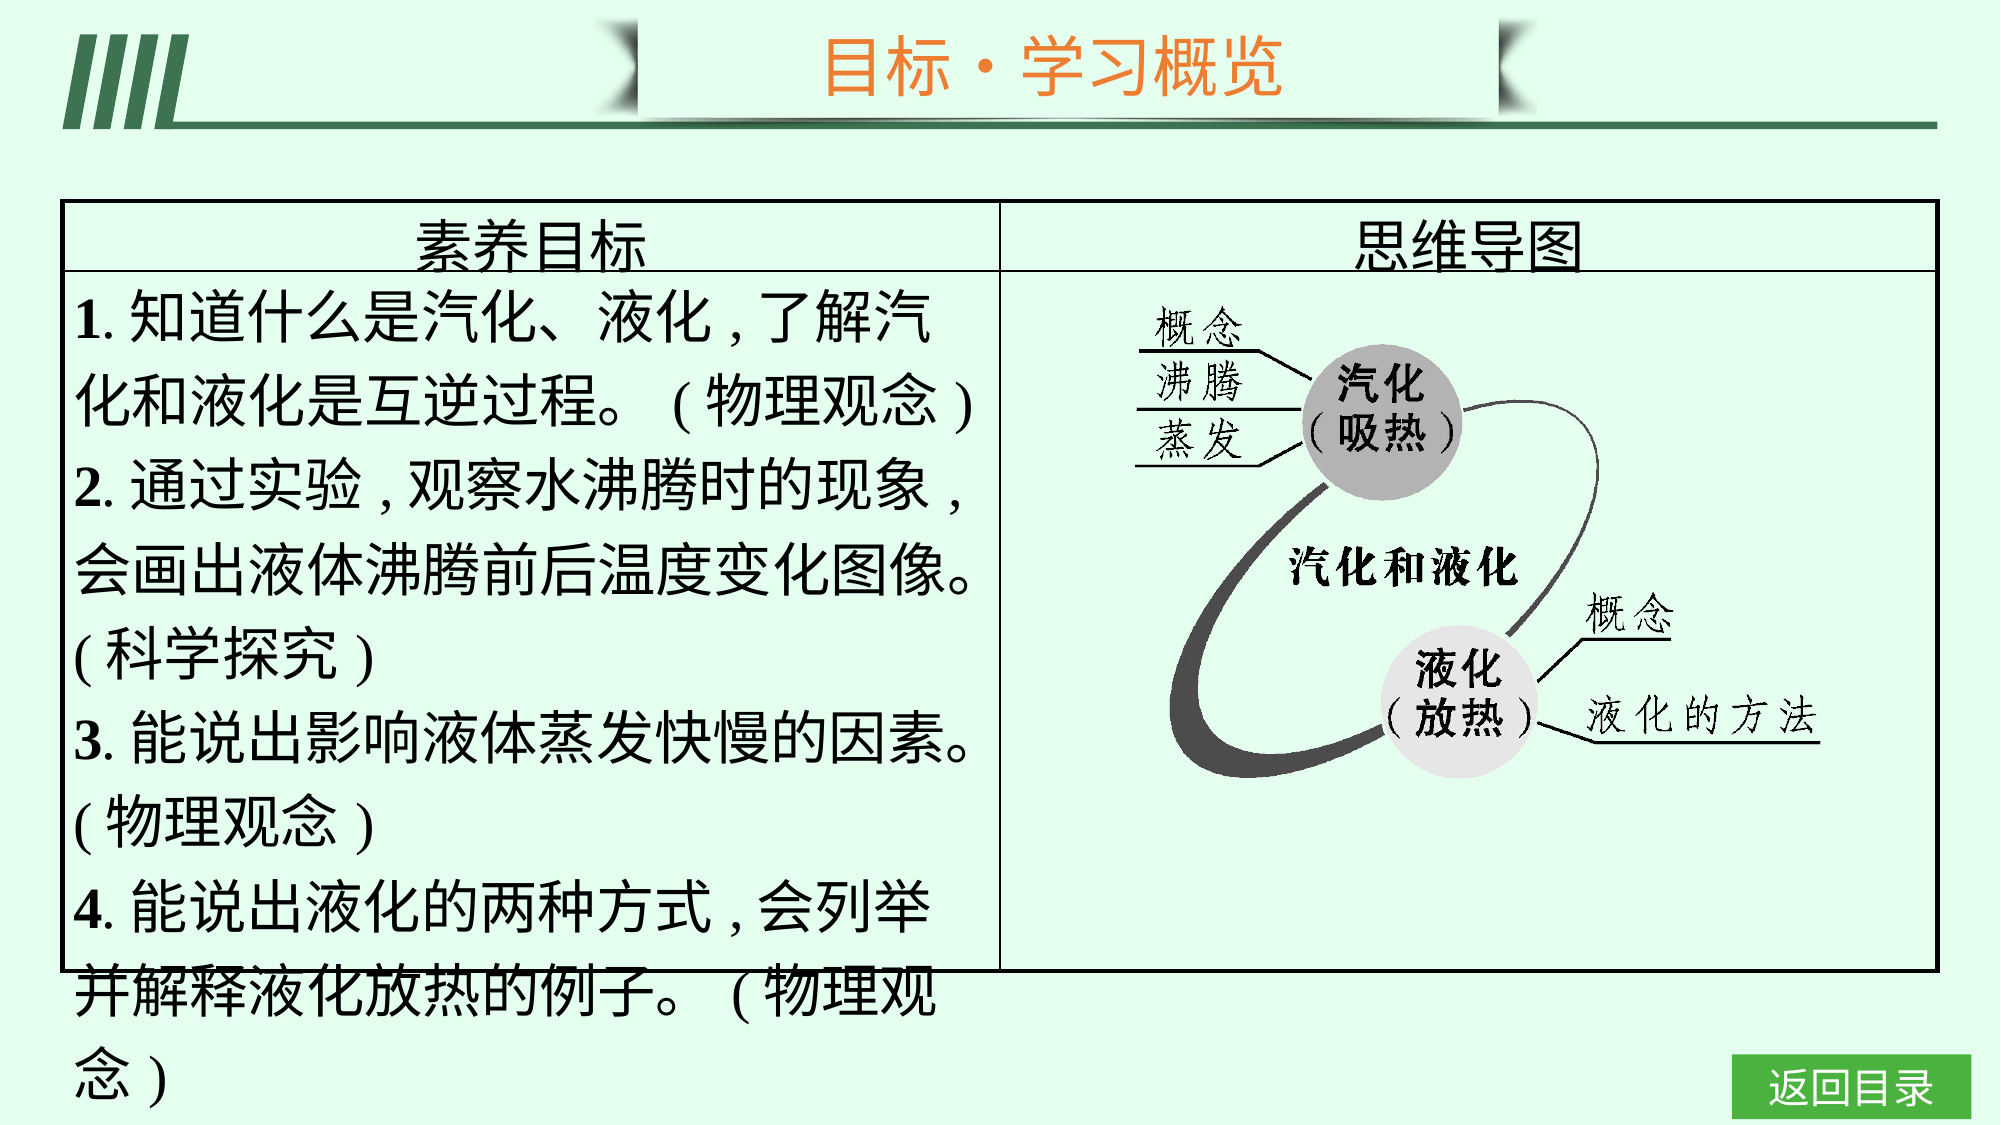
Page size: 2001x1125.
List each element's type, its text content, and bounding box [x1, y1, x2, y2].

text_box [594, 16, 1537, 127]
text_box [62, 34, 1938, 130]
picture [1134, 303, 1825, 789]
table_header 思维导图 [1001, 203, 1935, 270]
table_cell [1001, 272, 1935, 969]
table_cell 1.知道什么是汽化、液化,了解汽化和液化是互逆过程。(物理观念) 2.通过实验,观察水沸腾时的现象,会画出液体沸腾前后温度变化图像。(科学探究) 3.能说出影响液体蒸发快慢的因素。(物理观念) 4.能说出液化的两种方式,会列举并解释液化放热的例子。(物理观念) [65, 272, 999, 969]
table_header 素养目标 [65, 203, 999, 270]
